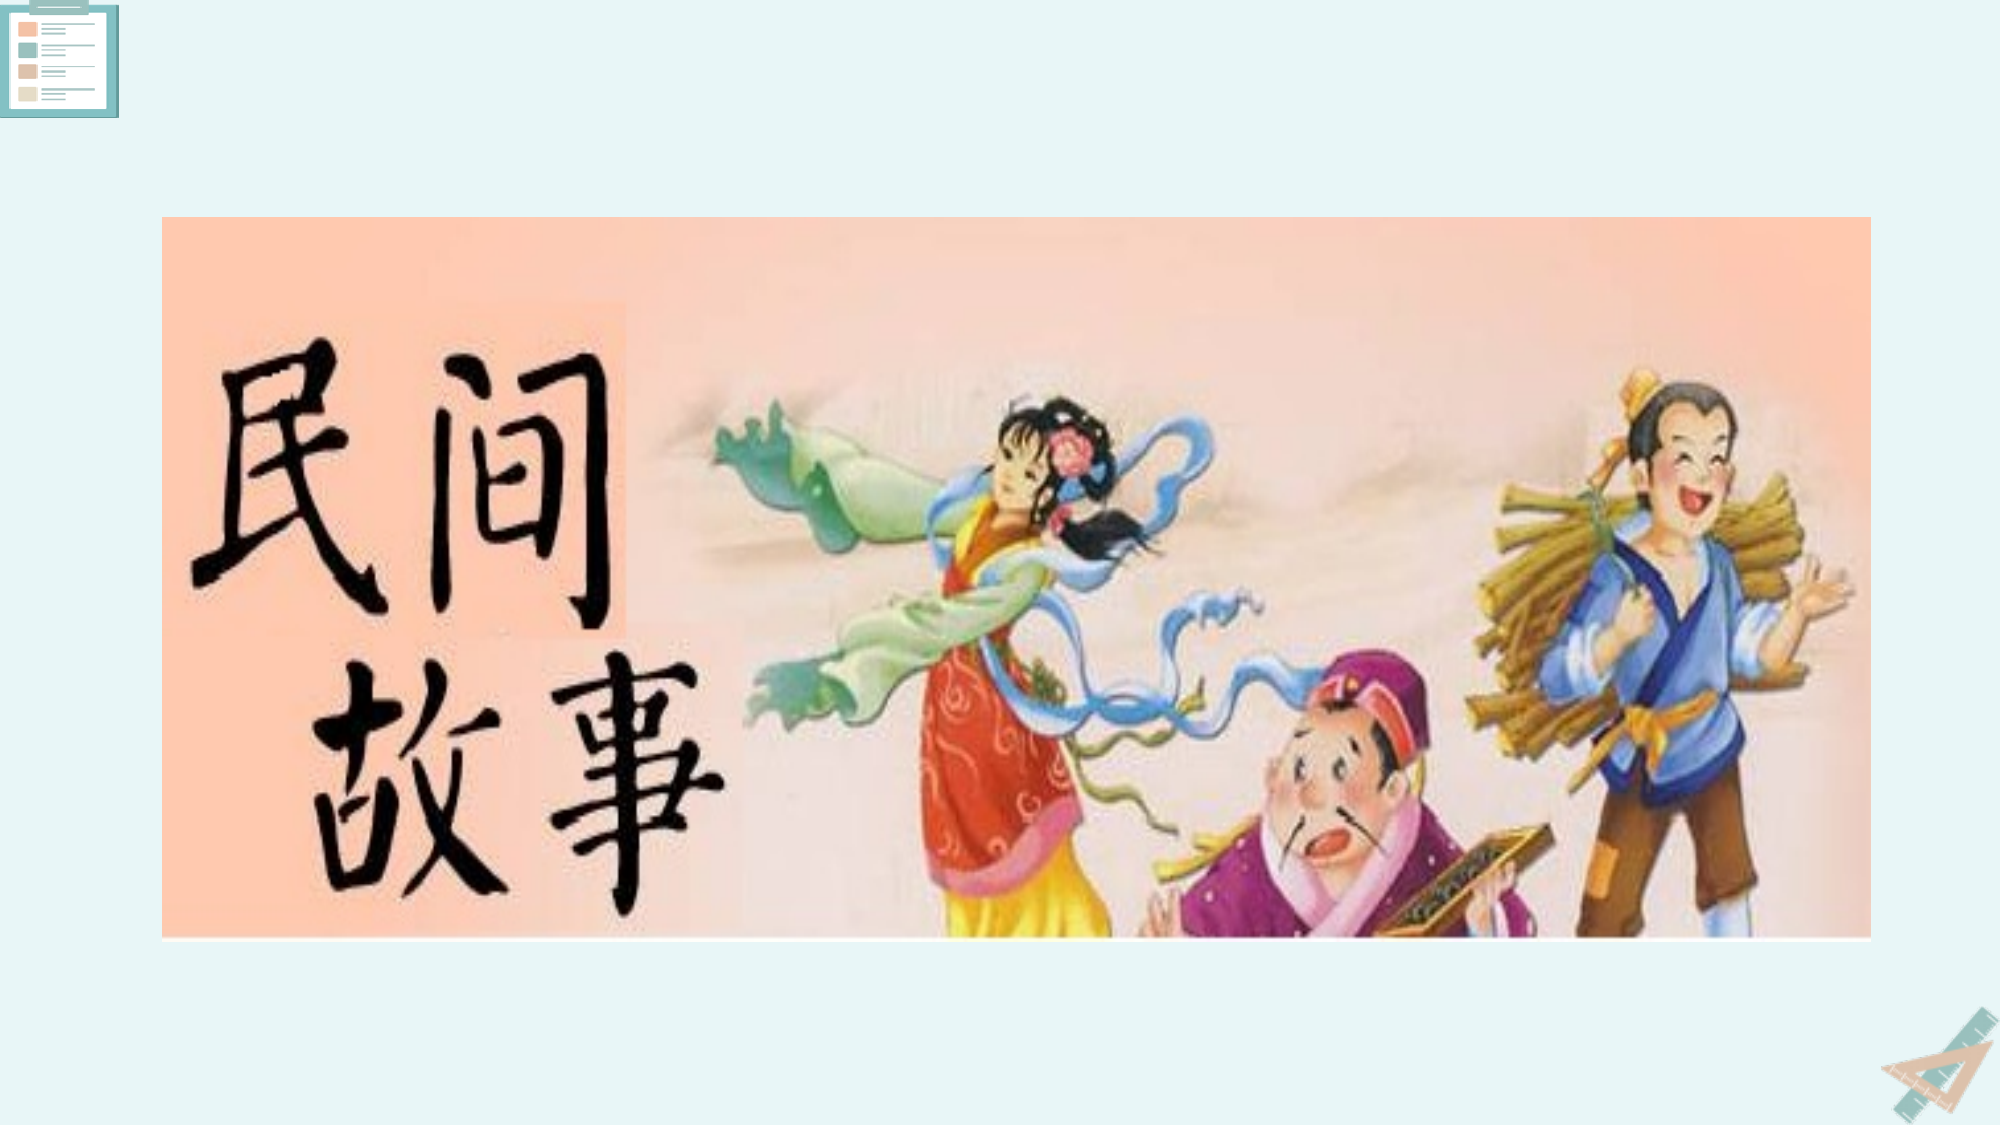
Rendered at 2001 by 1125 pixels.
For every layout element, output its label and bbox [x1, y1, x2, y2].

picture [162, 217, 1871, 942]
picture [0, 0, 119, 119]
picture [1881, 1006, 2000, 1125]
